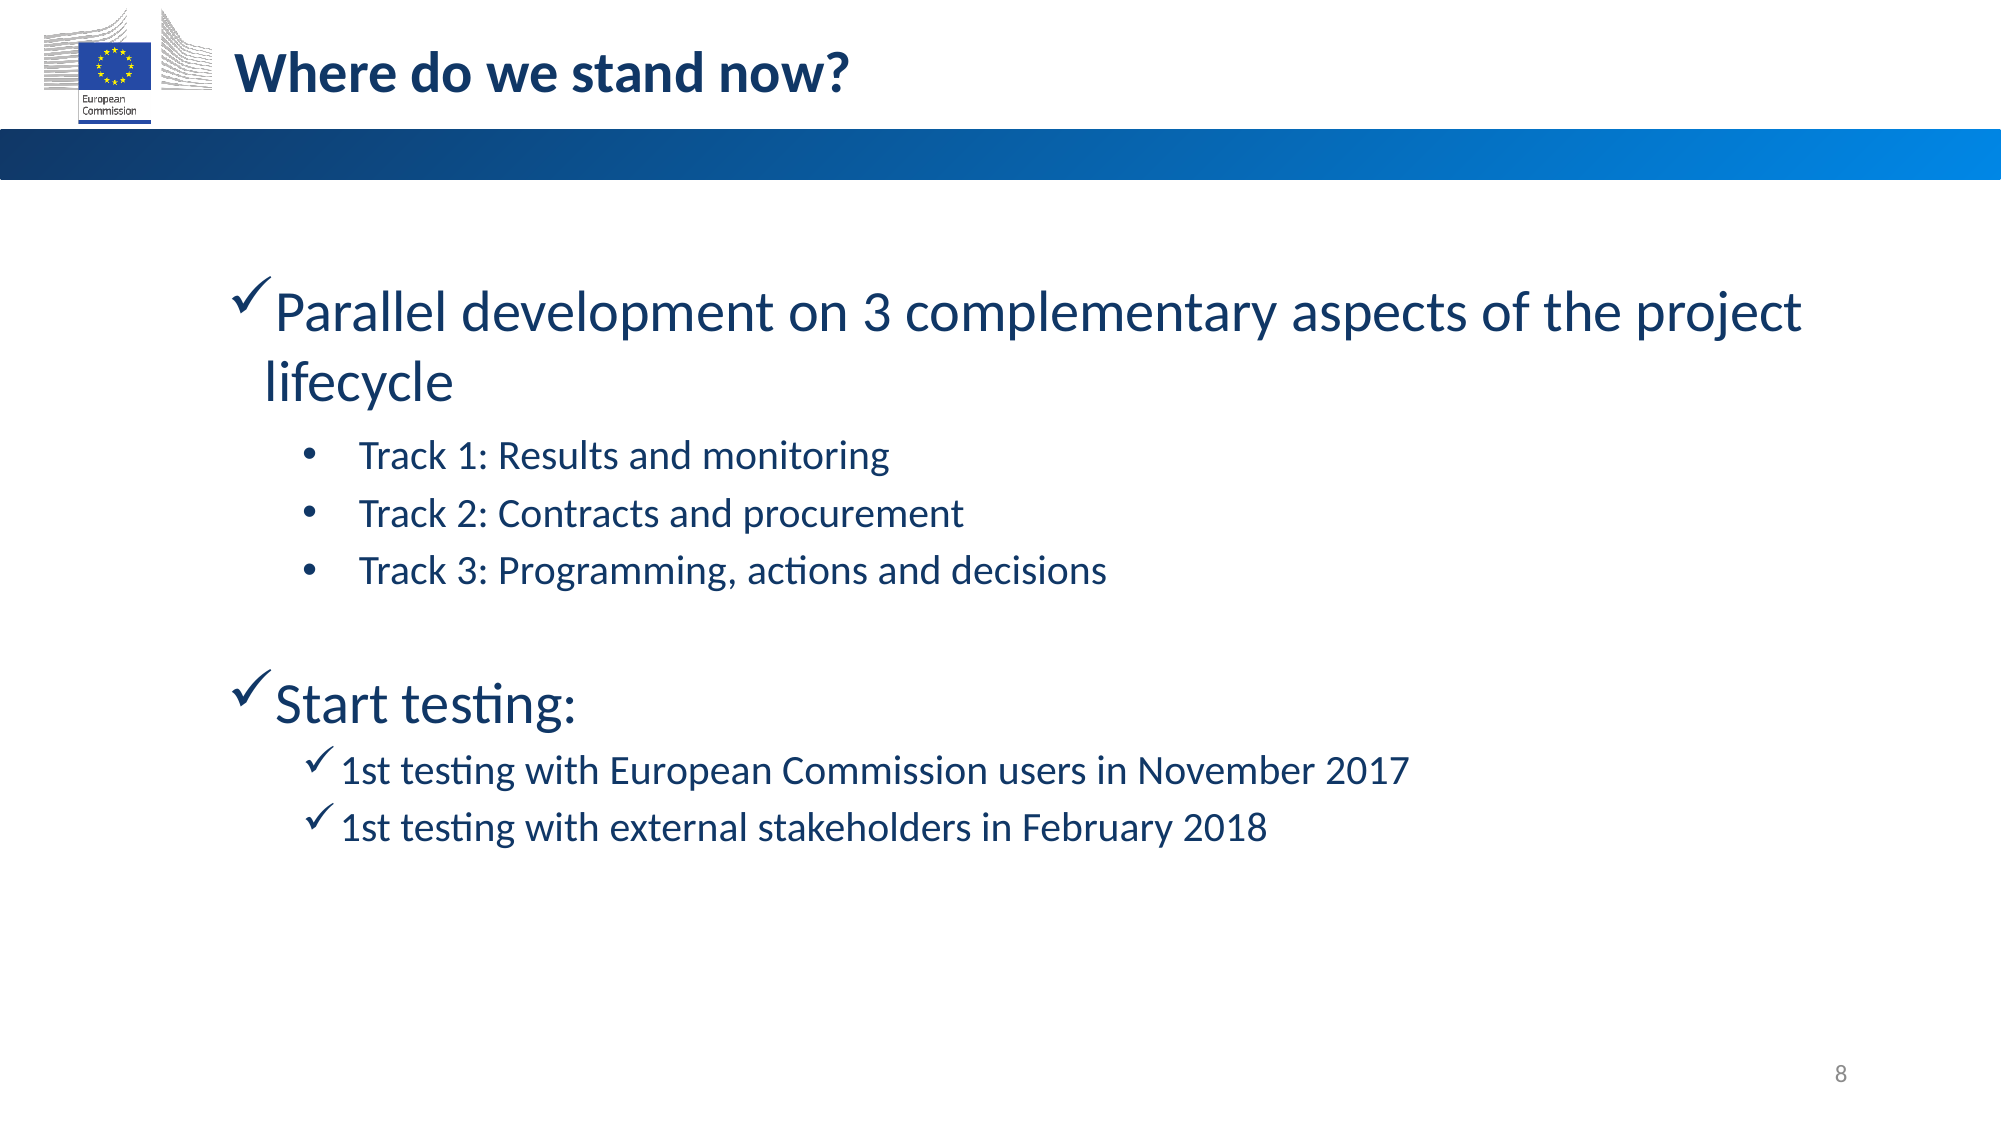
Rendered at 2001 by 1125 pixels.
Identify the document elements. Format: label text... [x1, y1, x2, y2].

slide_number 8 [1412, 1042, 1863, 1103]
picture [44, 8, 212, 124]
list Parallel development on 3 complementary aspects of the project lifecycle Track 1: Results and monitoring Track 2: Contracts and procurement Track 3: Programming, actions and decisions Start testing: 1st testing with European Commission users in November 2017 1st testing with external stakeholders in February 2018 [137, 265, 1863, 980]
text_box Where do we stand now? [220, 27, 2000, 112]
